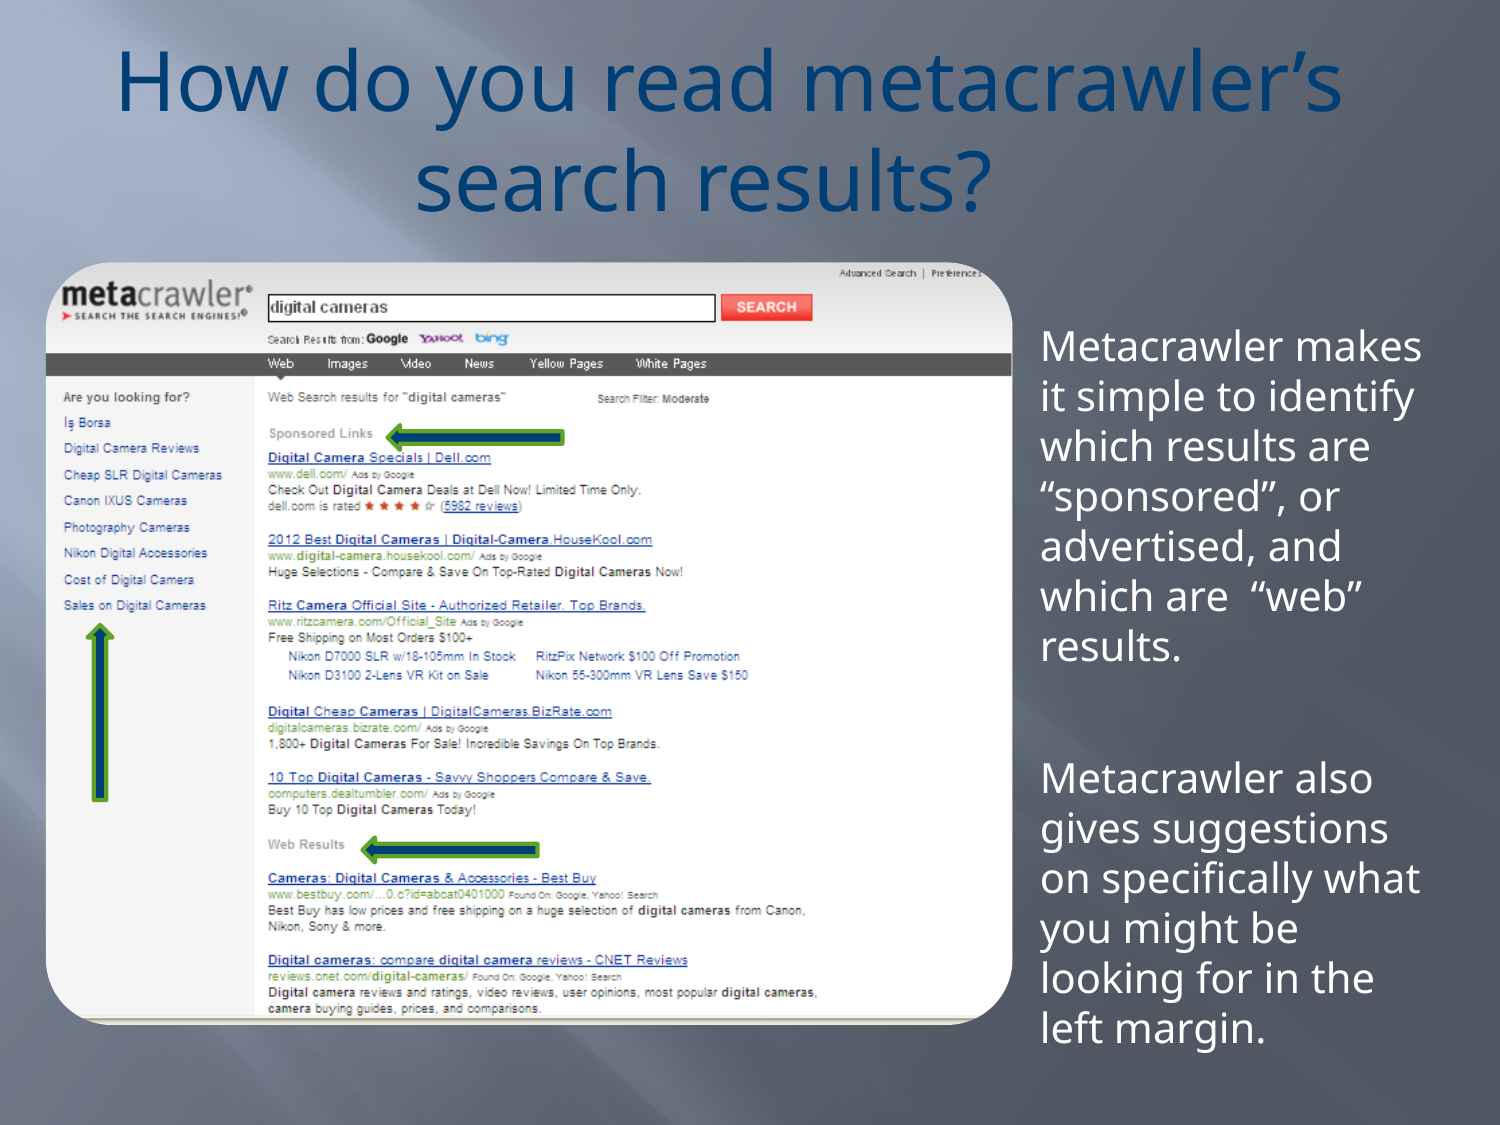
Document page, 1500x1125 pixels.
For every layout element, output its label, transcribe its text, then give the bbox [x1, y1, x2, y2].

text_box Metacrawler also gives suggestions on specifically what you might be looking for in the left margin. [1045, 744, 1463, 1060]
text_box Metacrawler makes it simple to identify which results are “sponsored”, or advertised, and which are “web” results. [1057, 312, 1463, 678]
text_box How do you read metacrawler’s search results? [99, 20, 1500, 235]
picture [45, 262, 1013, 1026]
